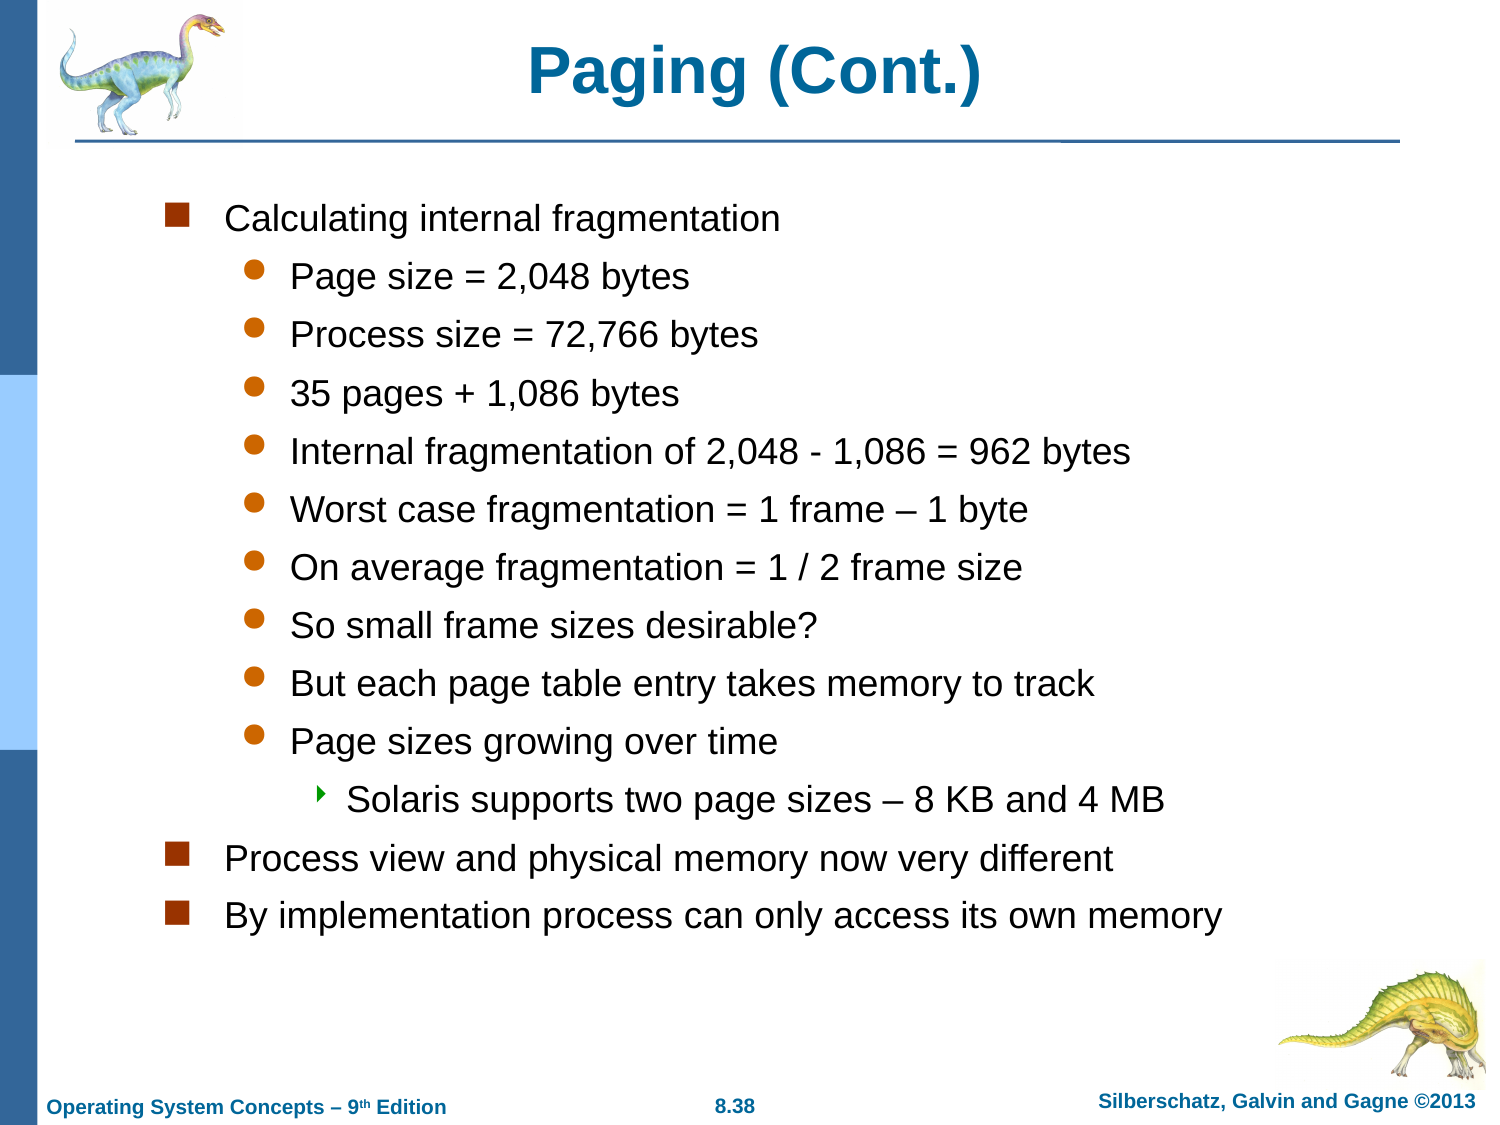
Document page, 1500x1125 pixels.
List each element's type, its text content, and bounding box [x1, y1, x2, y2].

picture [1275, 978, 1486, 1090]
picture [46, 0, 243, 149]
list Calculating internal fragmentation Page size = 2,048 bytes Process size = 72,766 bytes 35 pages + 1,086 bytes Internal fragmentation of 2,048 - 1,086 = 962 bytes Worst case fragmentation = 1 frame – 1 byte On average fragmentation = 1 / 2 frame size So small frame sizes desirable? But each page table entry takes memory to track Page sizes growing over time Solaris supports two page sizes – 8 KB and 4 MB Process view and physical memory now very different By implementation process can only access its own memory [152, 186, 1500, 978]
title Paging (Cont.) [79, 19, 1431, 115]
